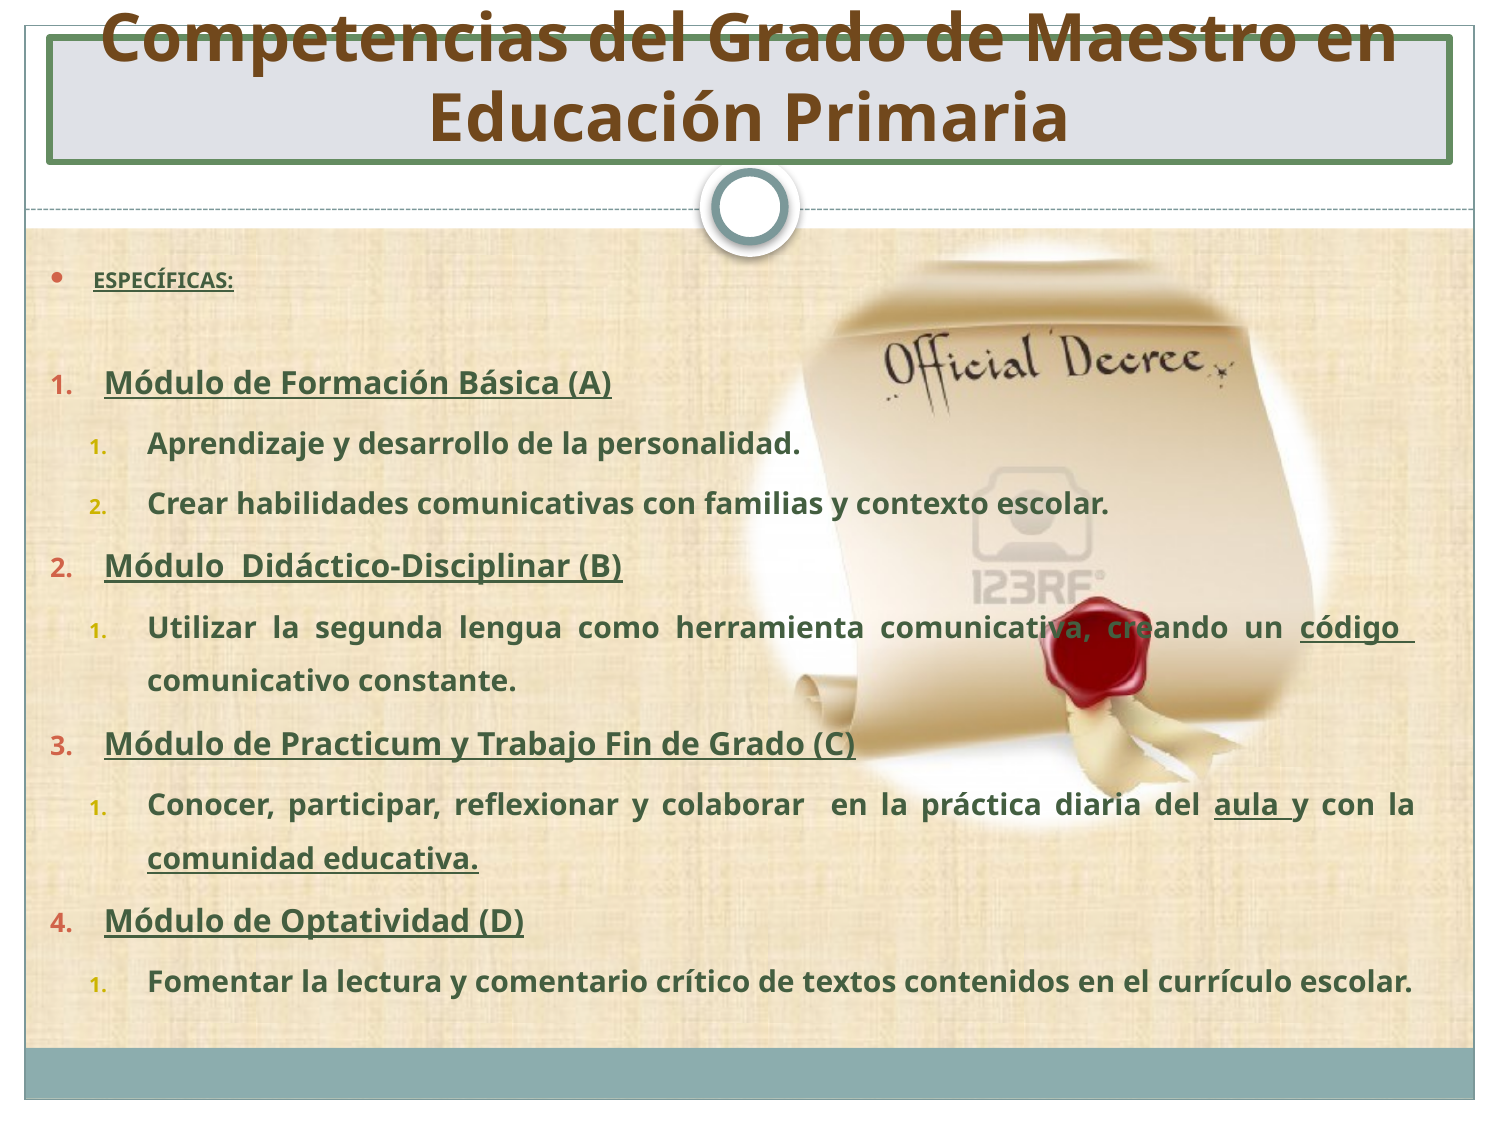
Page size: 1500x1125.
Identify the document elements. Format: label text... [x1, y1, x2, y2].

title Competencias del Grado de Maestro en Educación Primaria [49, 37, 1450, 162]
list ESPECÍFICAS: Módulo de Formación Básica (A) Aprendizaje y desarrollo de la personalidad. Crear habilidades comunicativas con familias y contexto escolar. Módulo Didáctico-Disciplinar (B) Utilizar la segunda lengua como herramienta comunicativa, creando un código comunicativo constante. Módulo de Practicum y Trabajo Fin de Grado (C) Conocer, participar, reflexionar y colaborar en la práctica diaria del aula y con la comunidad educativa. Módulo de Optatividad (D) Fomentar la lectura y comentario crítico de textos contenidos en el currículo escolar. [35, 246, 1431, 1039]
picture [726, 222, 1351, 849]
